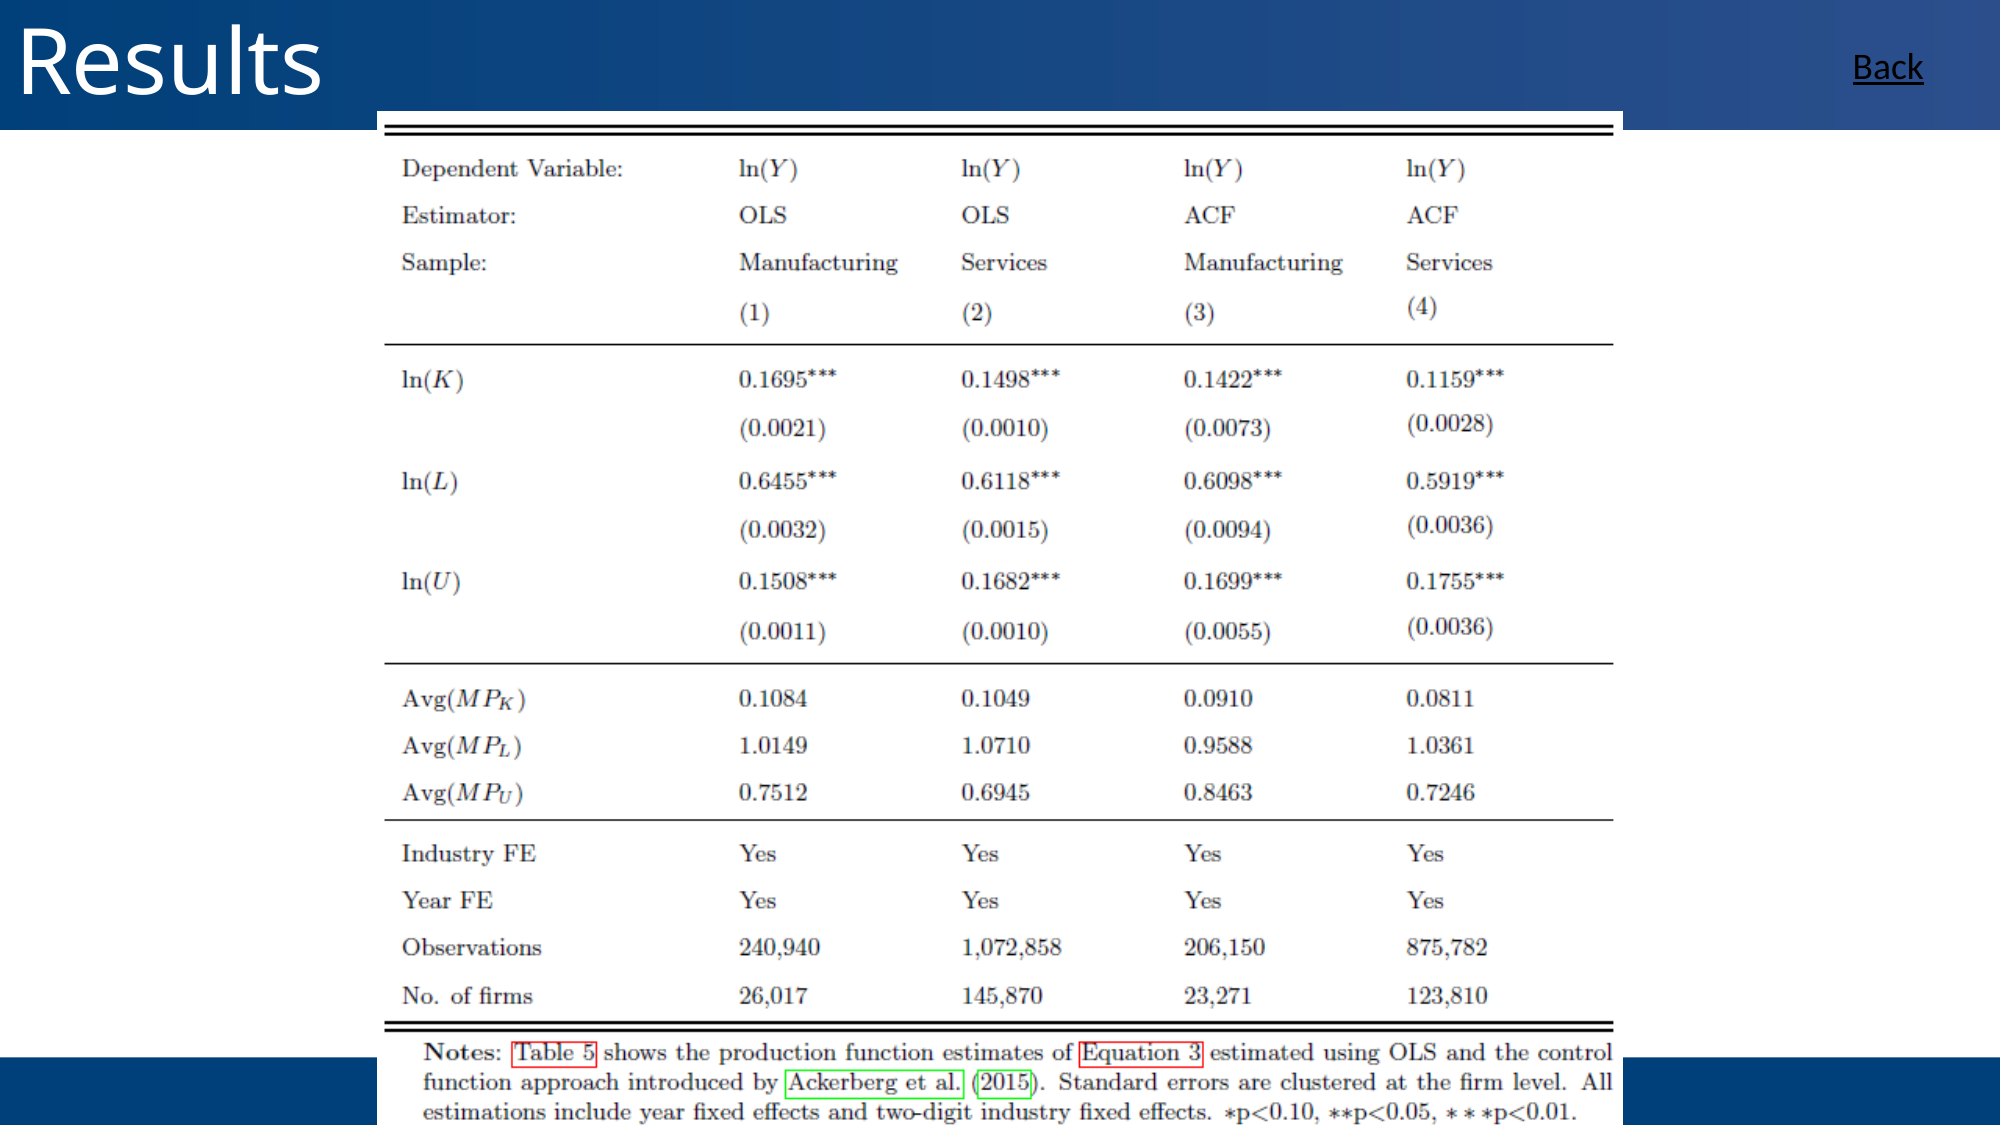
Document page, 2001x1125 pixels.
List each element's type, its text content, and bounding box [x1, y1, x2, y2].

text_box Back [1741, 34, 2000, 95]
picture [377, 111, 1623, 1125]
title Results [0, 0, 2000, 130]
